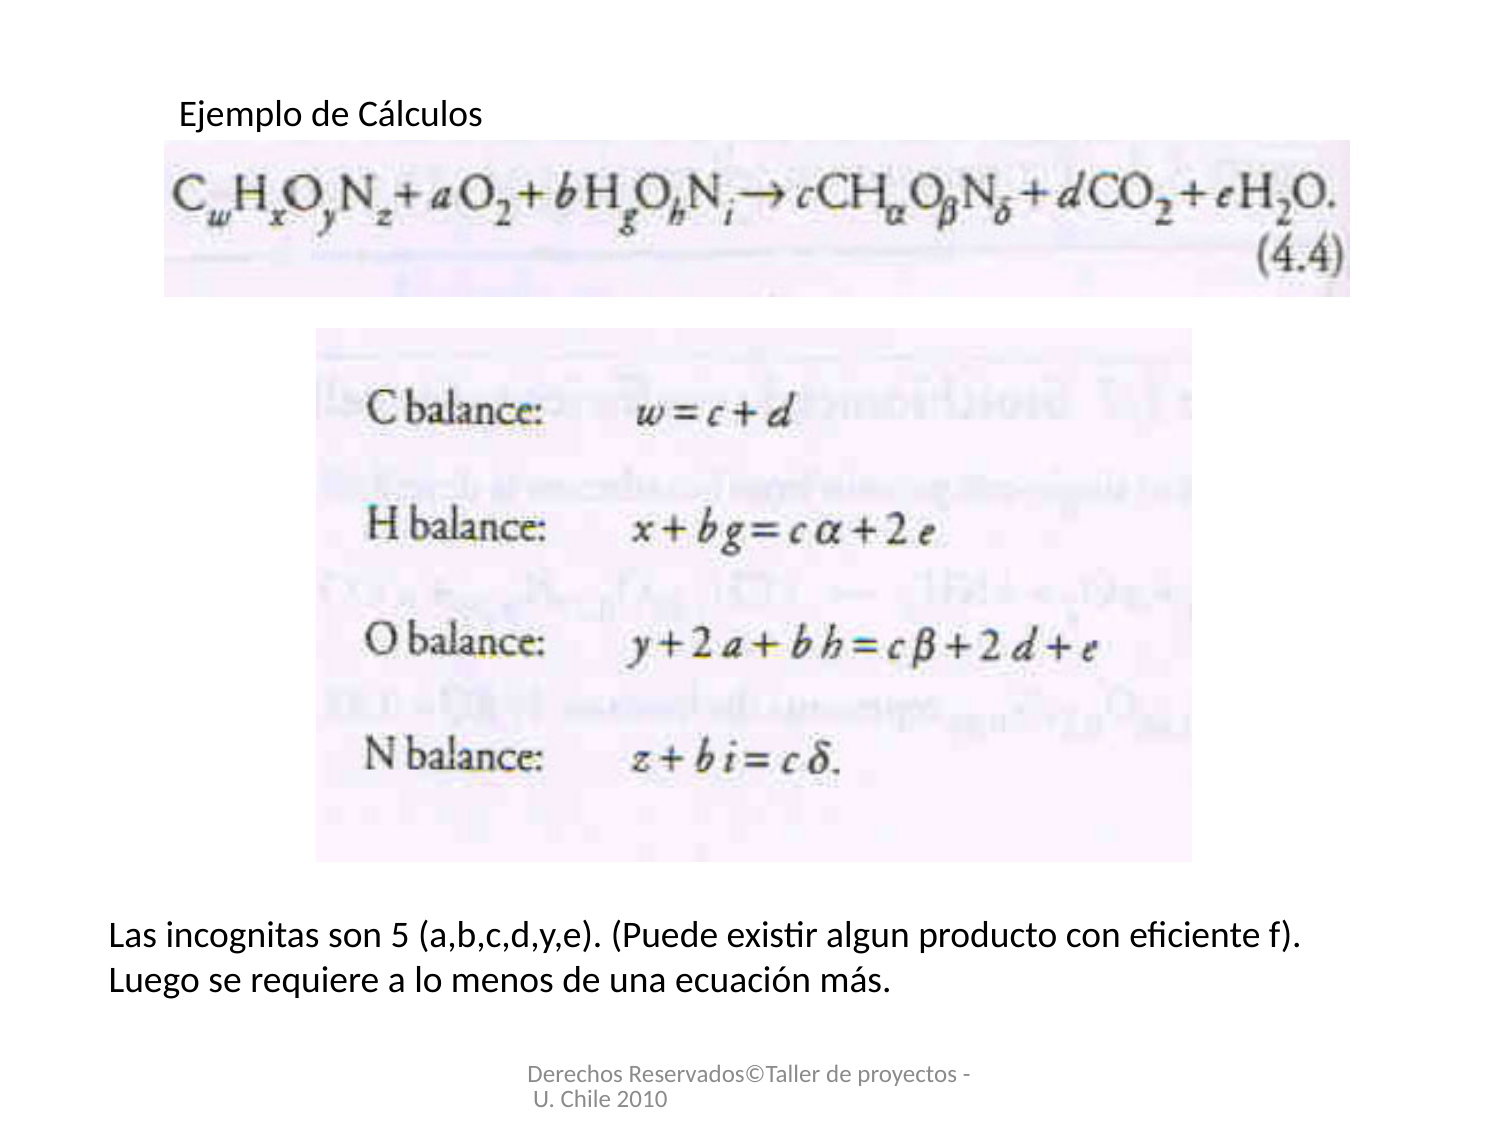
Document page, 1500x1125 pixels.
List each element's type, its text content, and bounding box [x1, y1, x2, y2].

picture [163, 140, 1350, 297]
text_box Las incognitas son 5 (a,b,c,d,y,e). (Puede existir algun producto con eficiente f). Luego se requiere a lo menos de una ecuación más. [93, 902, 1360, 1008]
text_box Ejemplo de Cálculos [163, 81, 537, 140]
picture [316, 327, 1192, 862]
footer Derechos Reservados©Taller de proyectos - U. Chile 2010 [512, 1042, 988, 1103]
